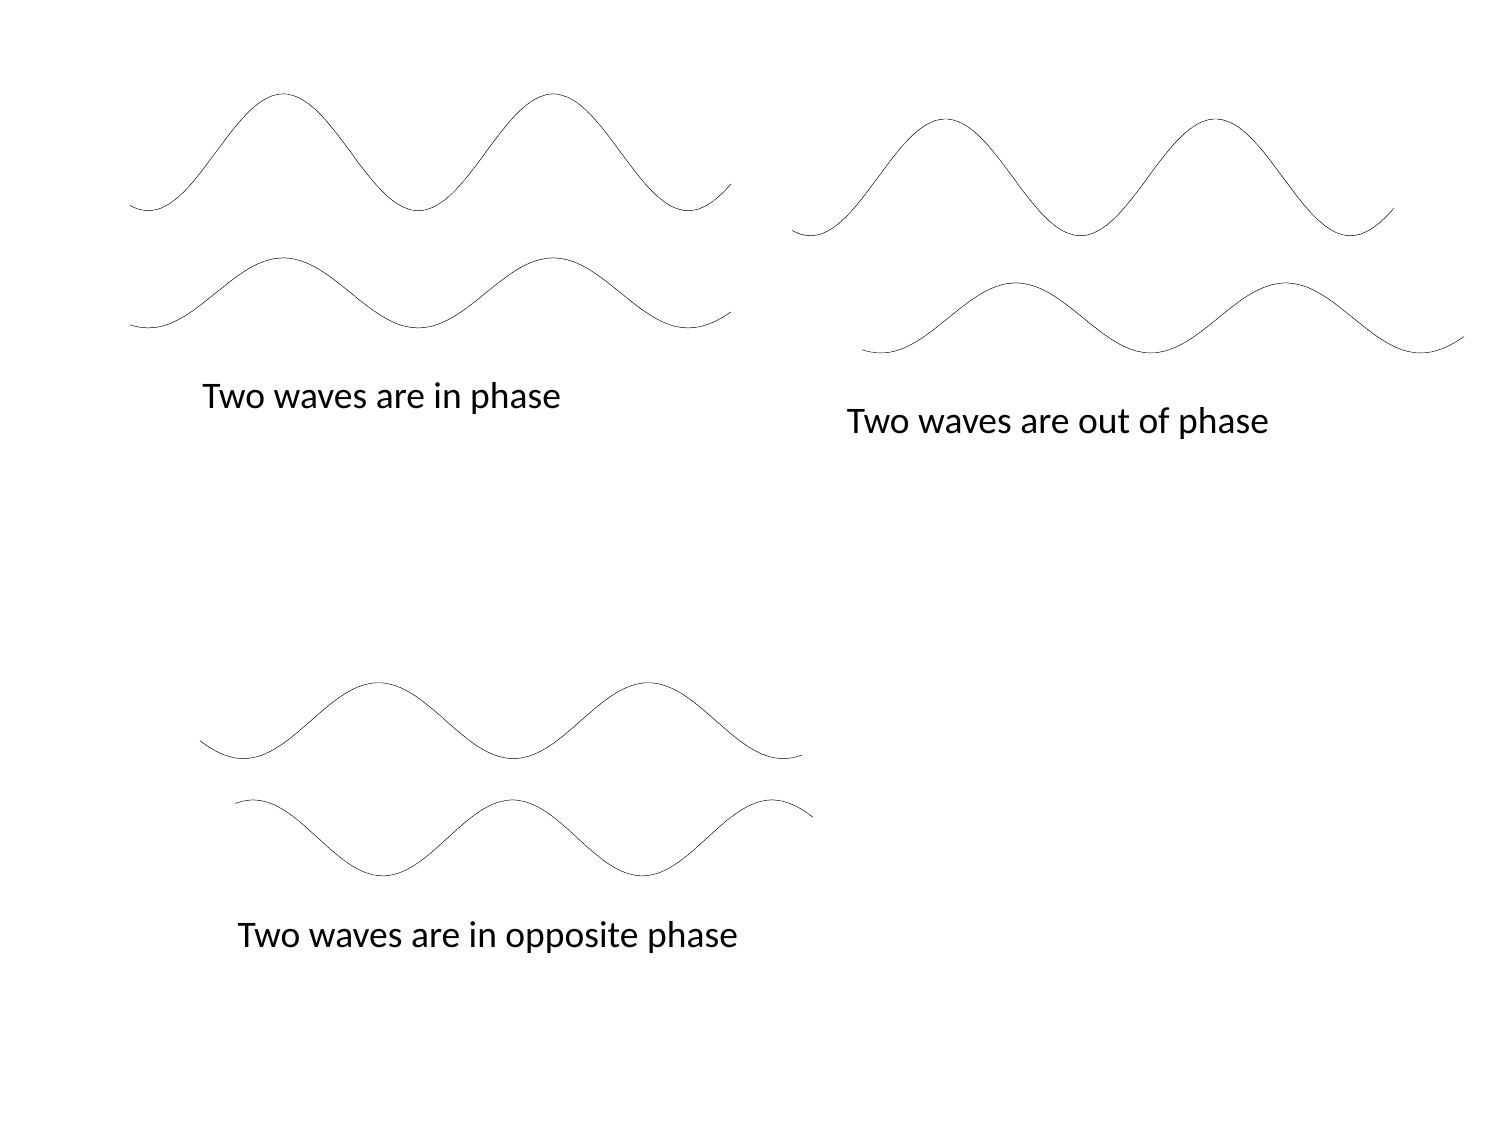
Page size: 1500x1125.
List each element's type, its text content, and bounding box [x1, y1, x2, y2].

text_box Two waves are in opposite phase [222, 923, 774, 963]
text_box Two waves are out of phase [832, 388, 1336, 448]
text_box Two waves are in phase [187, 371, 598, 423]
picture [128, 34, 733, 364]
picture [790, 59, 1465, 389]
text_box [198, 644, 815, 915]
